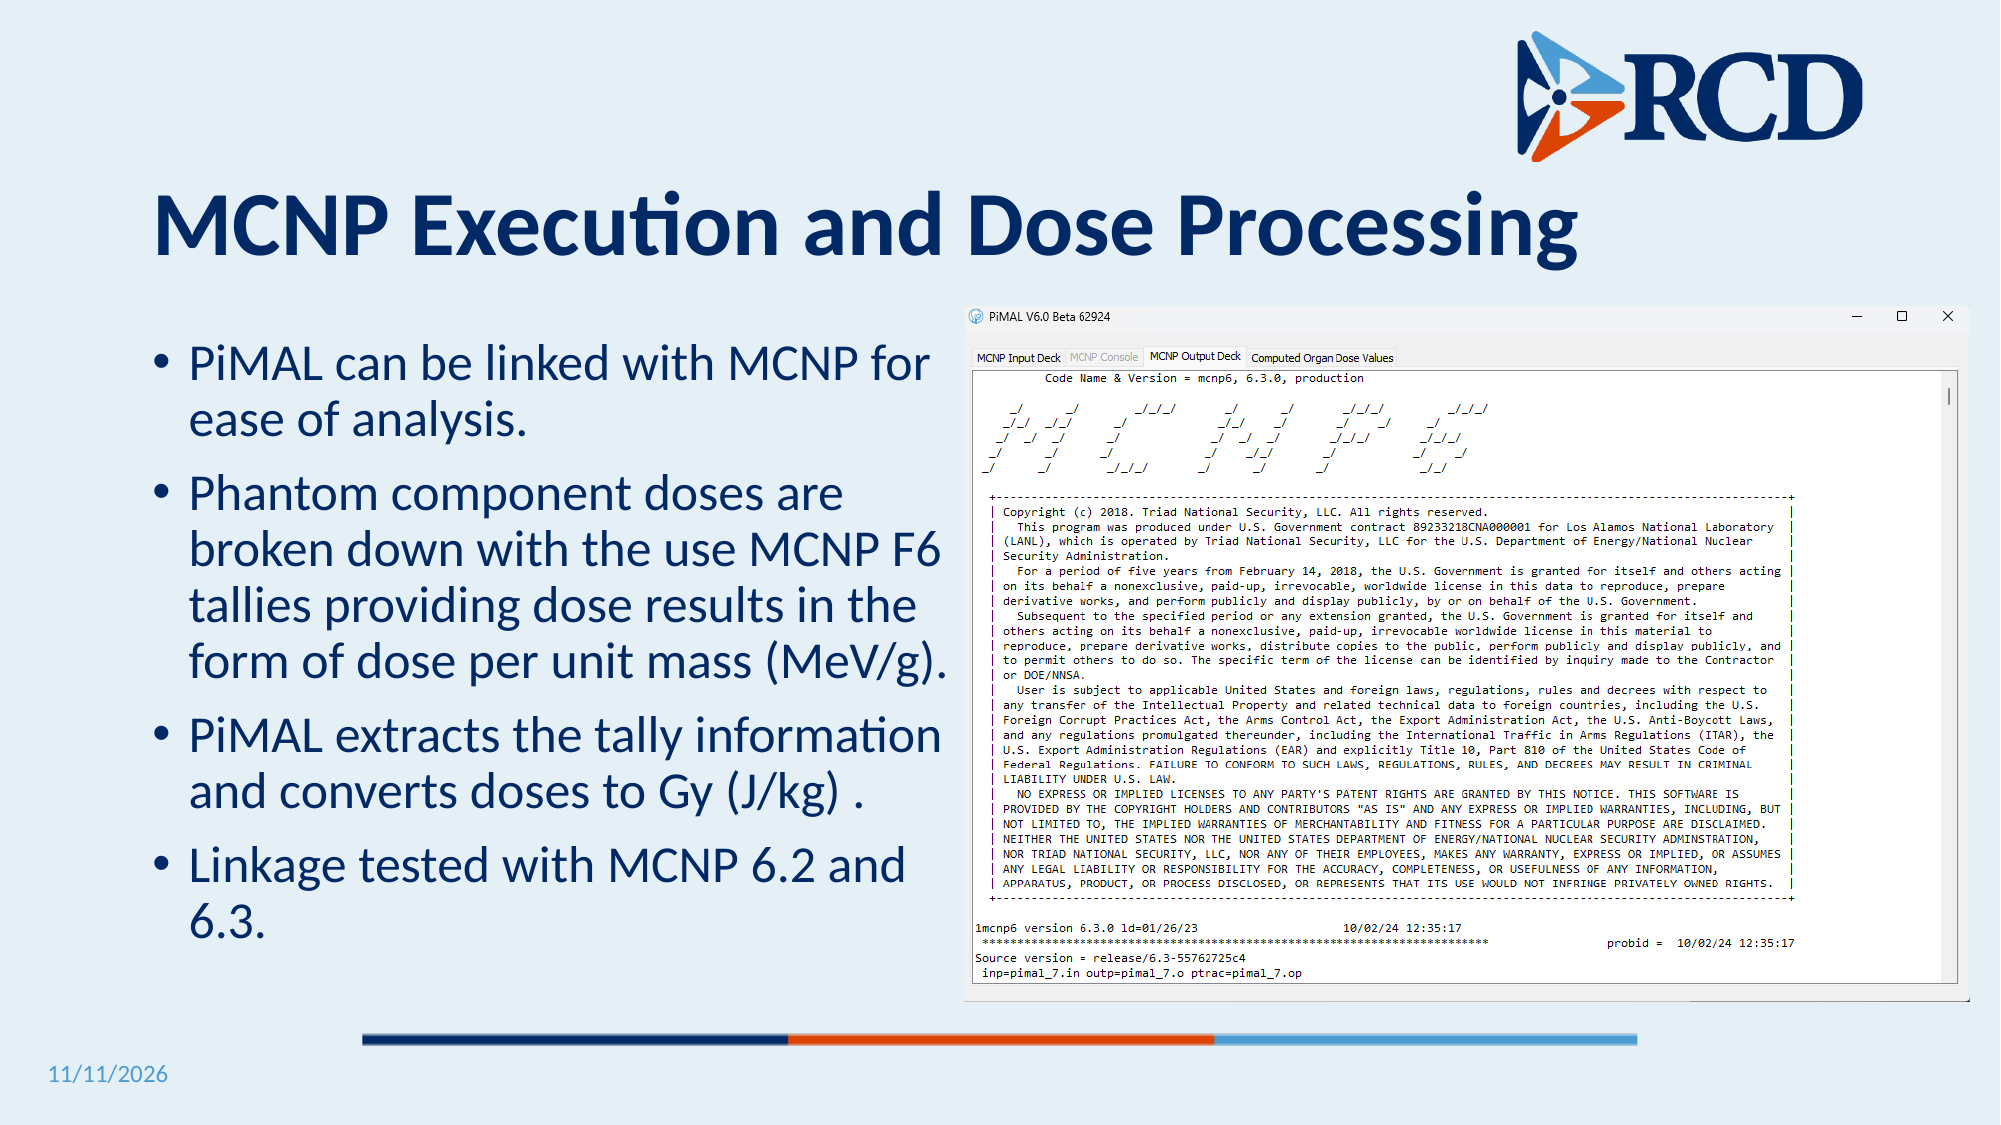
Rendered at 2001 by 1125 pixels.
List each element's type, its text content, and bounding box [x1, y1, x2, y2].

title MCNP Execution and Dose Processing [137, 143, 1863, 309]
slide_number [32, 1042, 483, 1103]
picture [964, 306, 1970, 1002]
list PiMAL can be linked with MCNP for ease of analysis. Phantom component doses are broken down with the use MCNP F6 tallies providing dose results in the form of dose per unit mass (MeV/g). PiMAL extracts the tally information and converts doses to Gy (J/kg) . Linkage tested with MCNP 6.2 and 6.3. [137, 328, 974, 1014]
